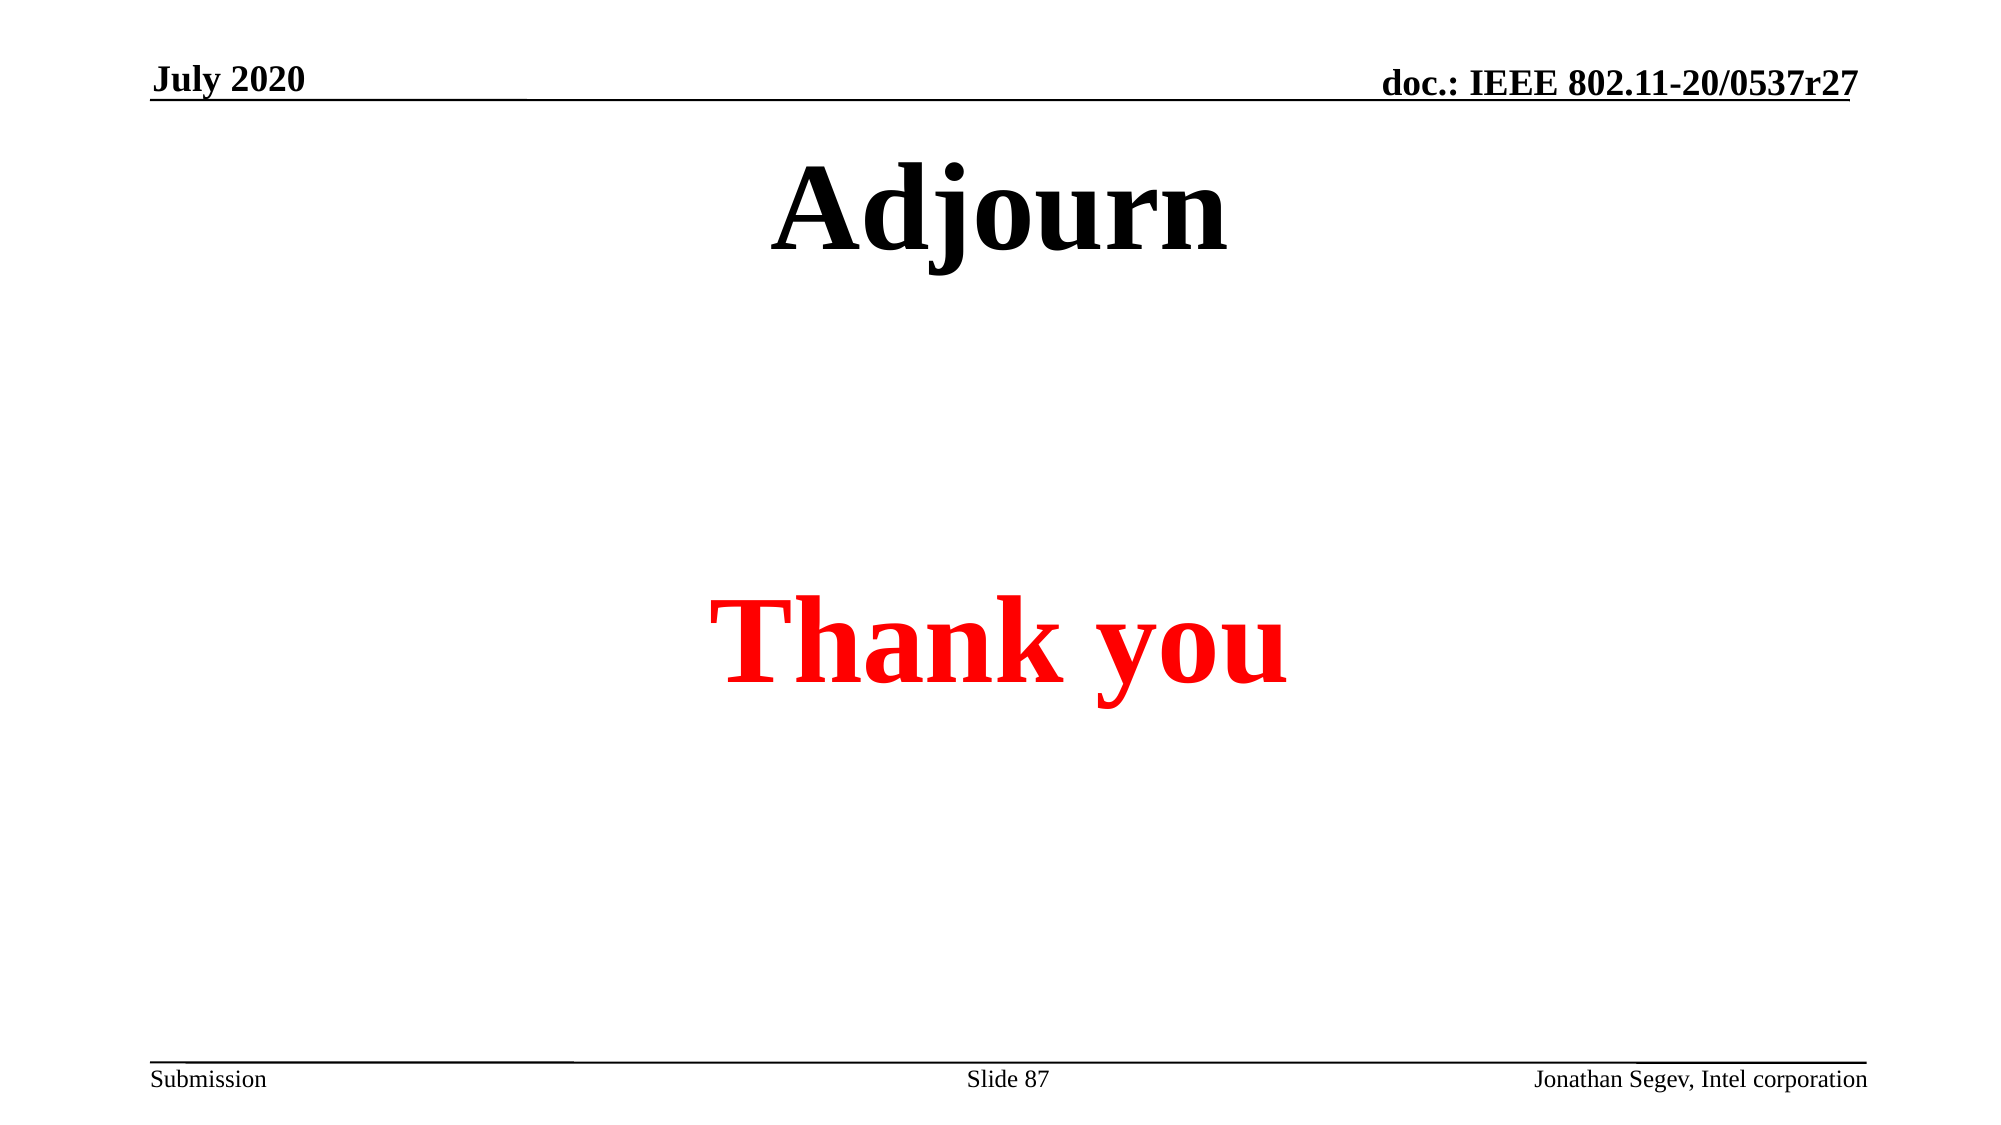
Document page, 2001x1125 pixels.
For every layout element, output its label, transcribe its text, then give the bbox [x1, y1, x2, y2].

title Adjourn [149, 112, 1850, 288]
slide_number Slide 87 [950, 1061, 1067, 1123]
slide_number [152, 54, 563, 100]
list Thank you [149, 324, 1850, 1000]
footer Jonathan Segev, Intel corporation [1171, 1061, 1869, 1093]
